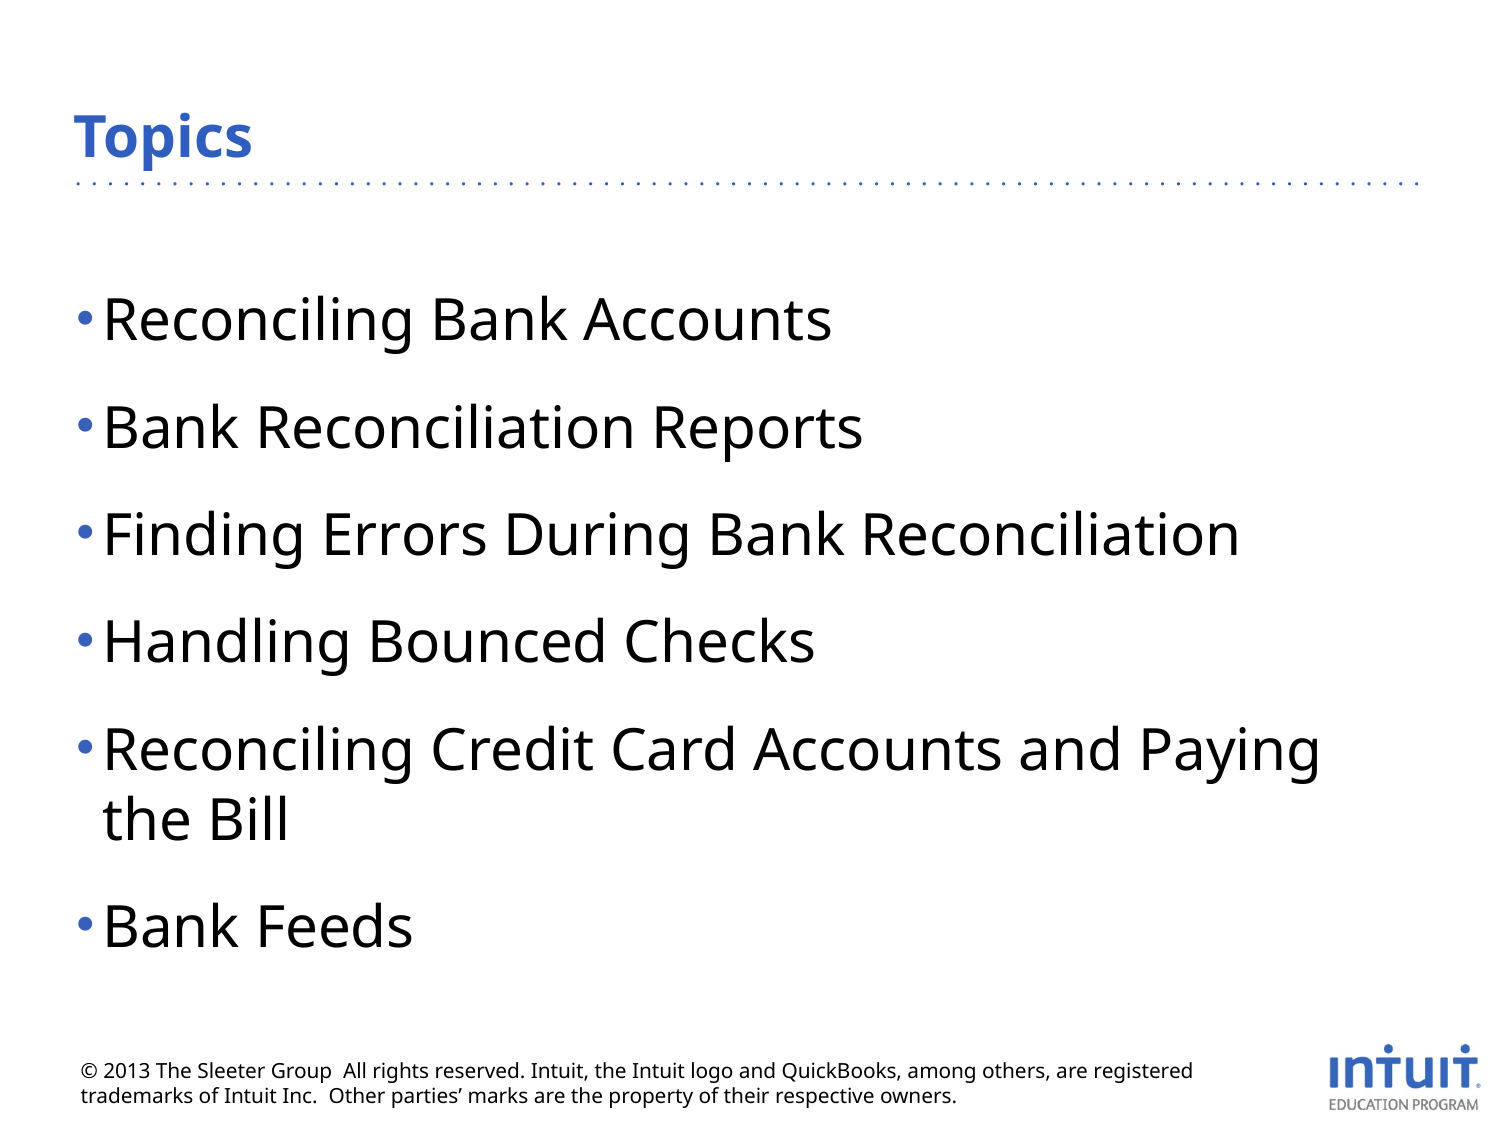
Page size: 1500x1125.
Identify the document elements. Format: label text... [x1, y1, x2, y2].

title Topics [73, 62, 1424, 169]
list Reconciling Bank Accounts Bank Reconciliation Reports Finding Errors During Bank Reconciliation Handling Bounced Checks Reconciling Credit Card Accounts and Paying the Bill Bank Feeds [75, 275, 1425, 1038]
picture [1325, 1039, 1485, 1116]
